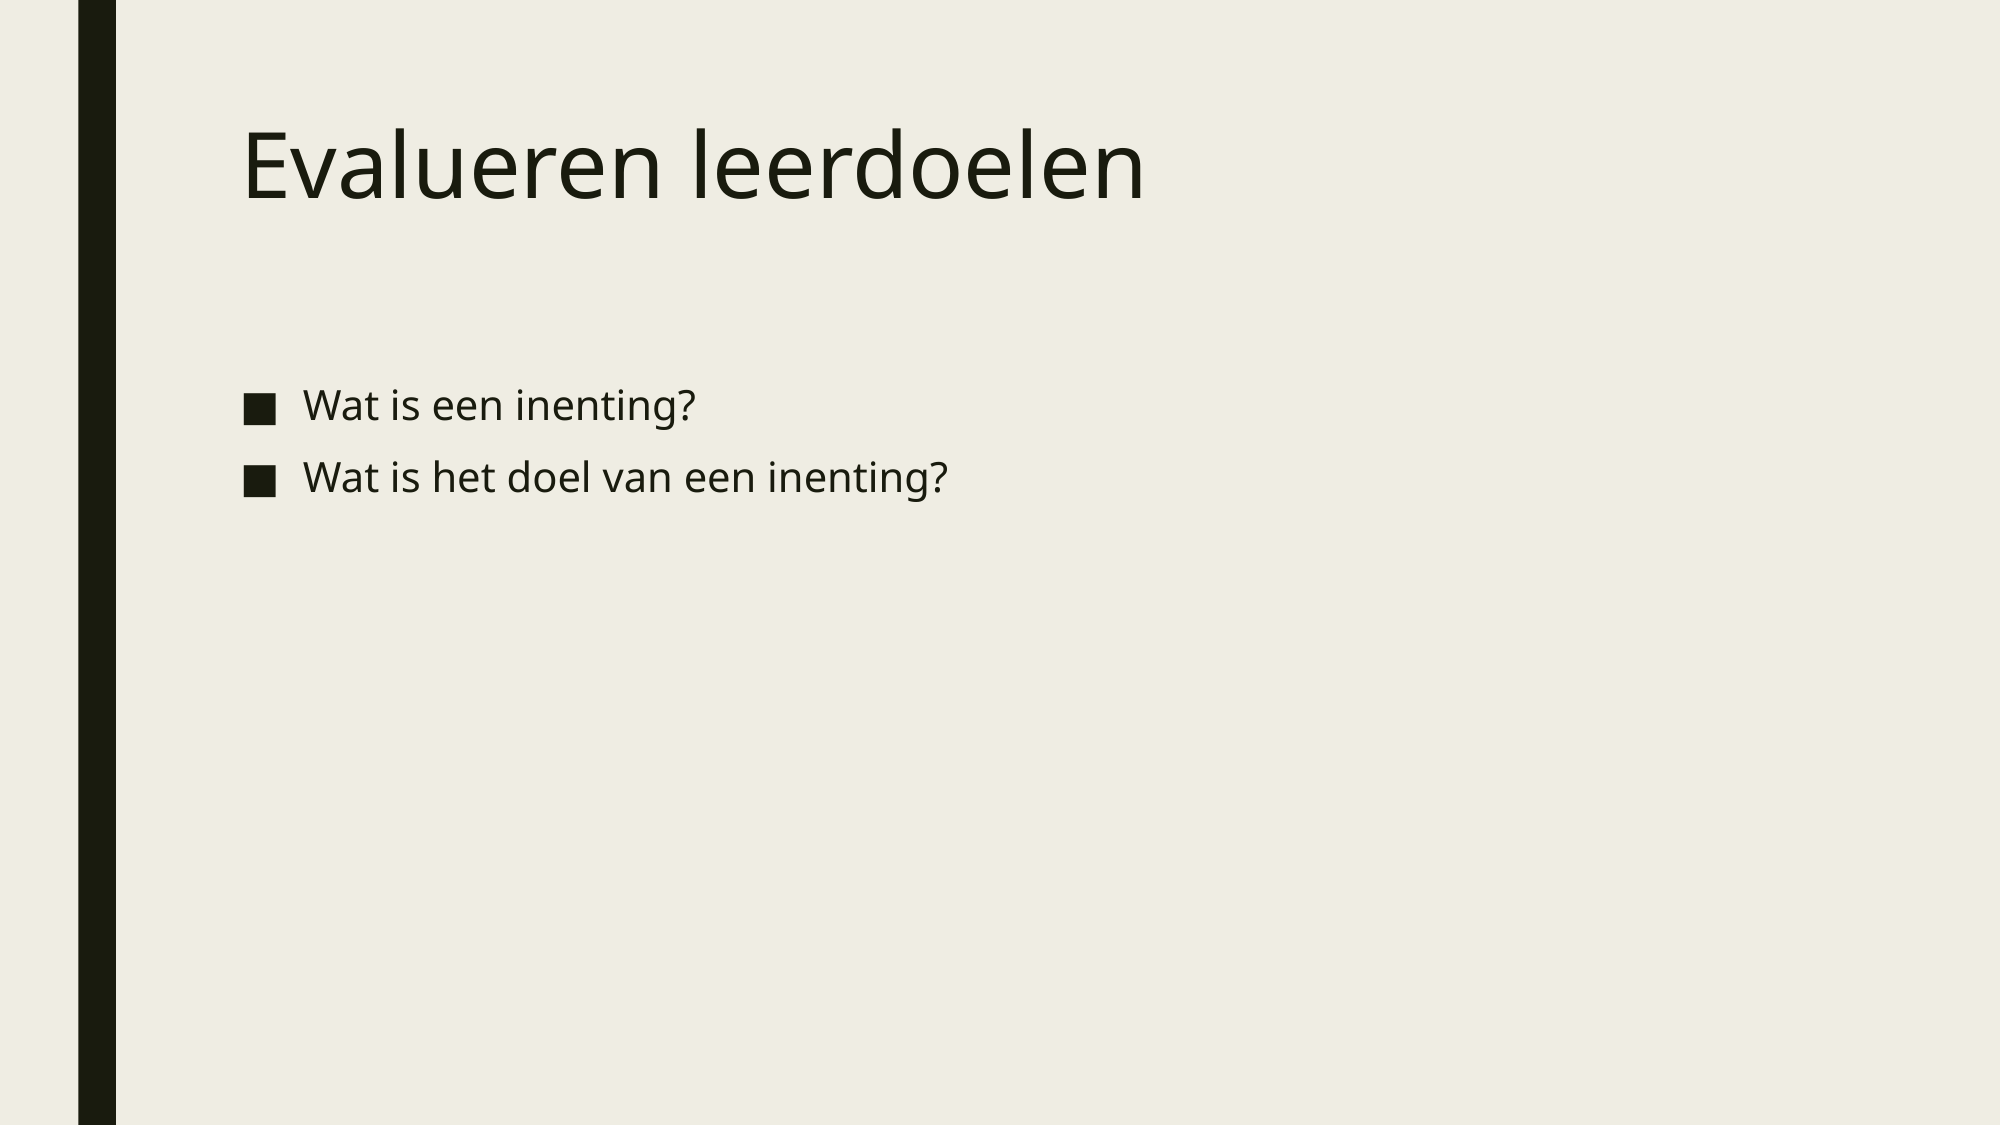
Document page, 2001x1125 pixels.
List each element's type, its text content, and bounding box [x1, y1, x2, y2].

list Wat is een inenting? Wat is het doel van een inenting? [225, 375, 1800, 963]
title Evalueren leerdoelen [225, 112, 1800, 357]
